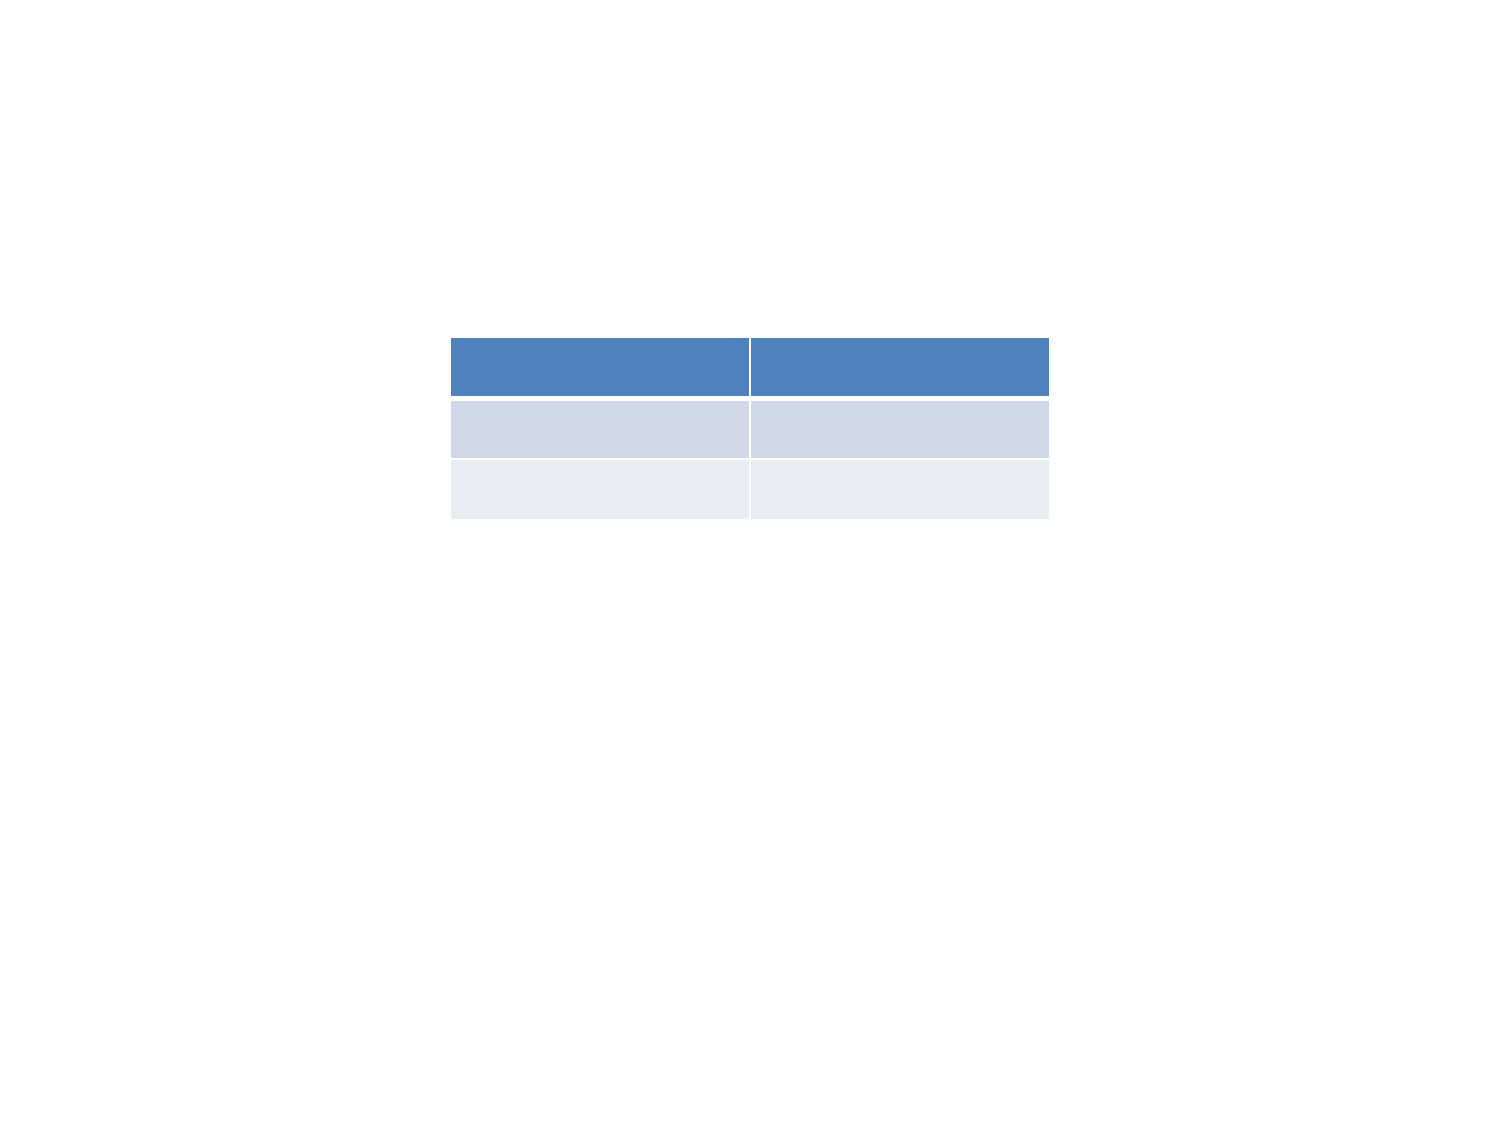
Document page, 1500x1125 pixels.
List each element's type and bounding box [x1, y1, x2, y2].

table_cell [751, 460, 1049, 519]
table_cell [451, 460, 749, 519]
table_header [451, 338, 749, 396]
table_cell [751, 401, 1049, 458]
table_cell [451, 401, 749, 458]
table_header [751, 338, 1049, 396]
